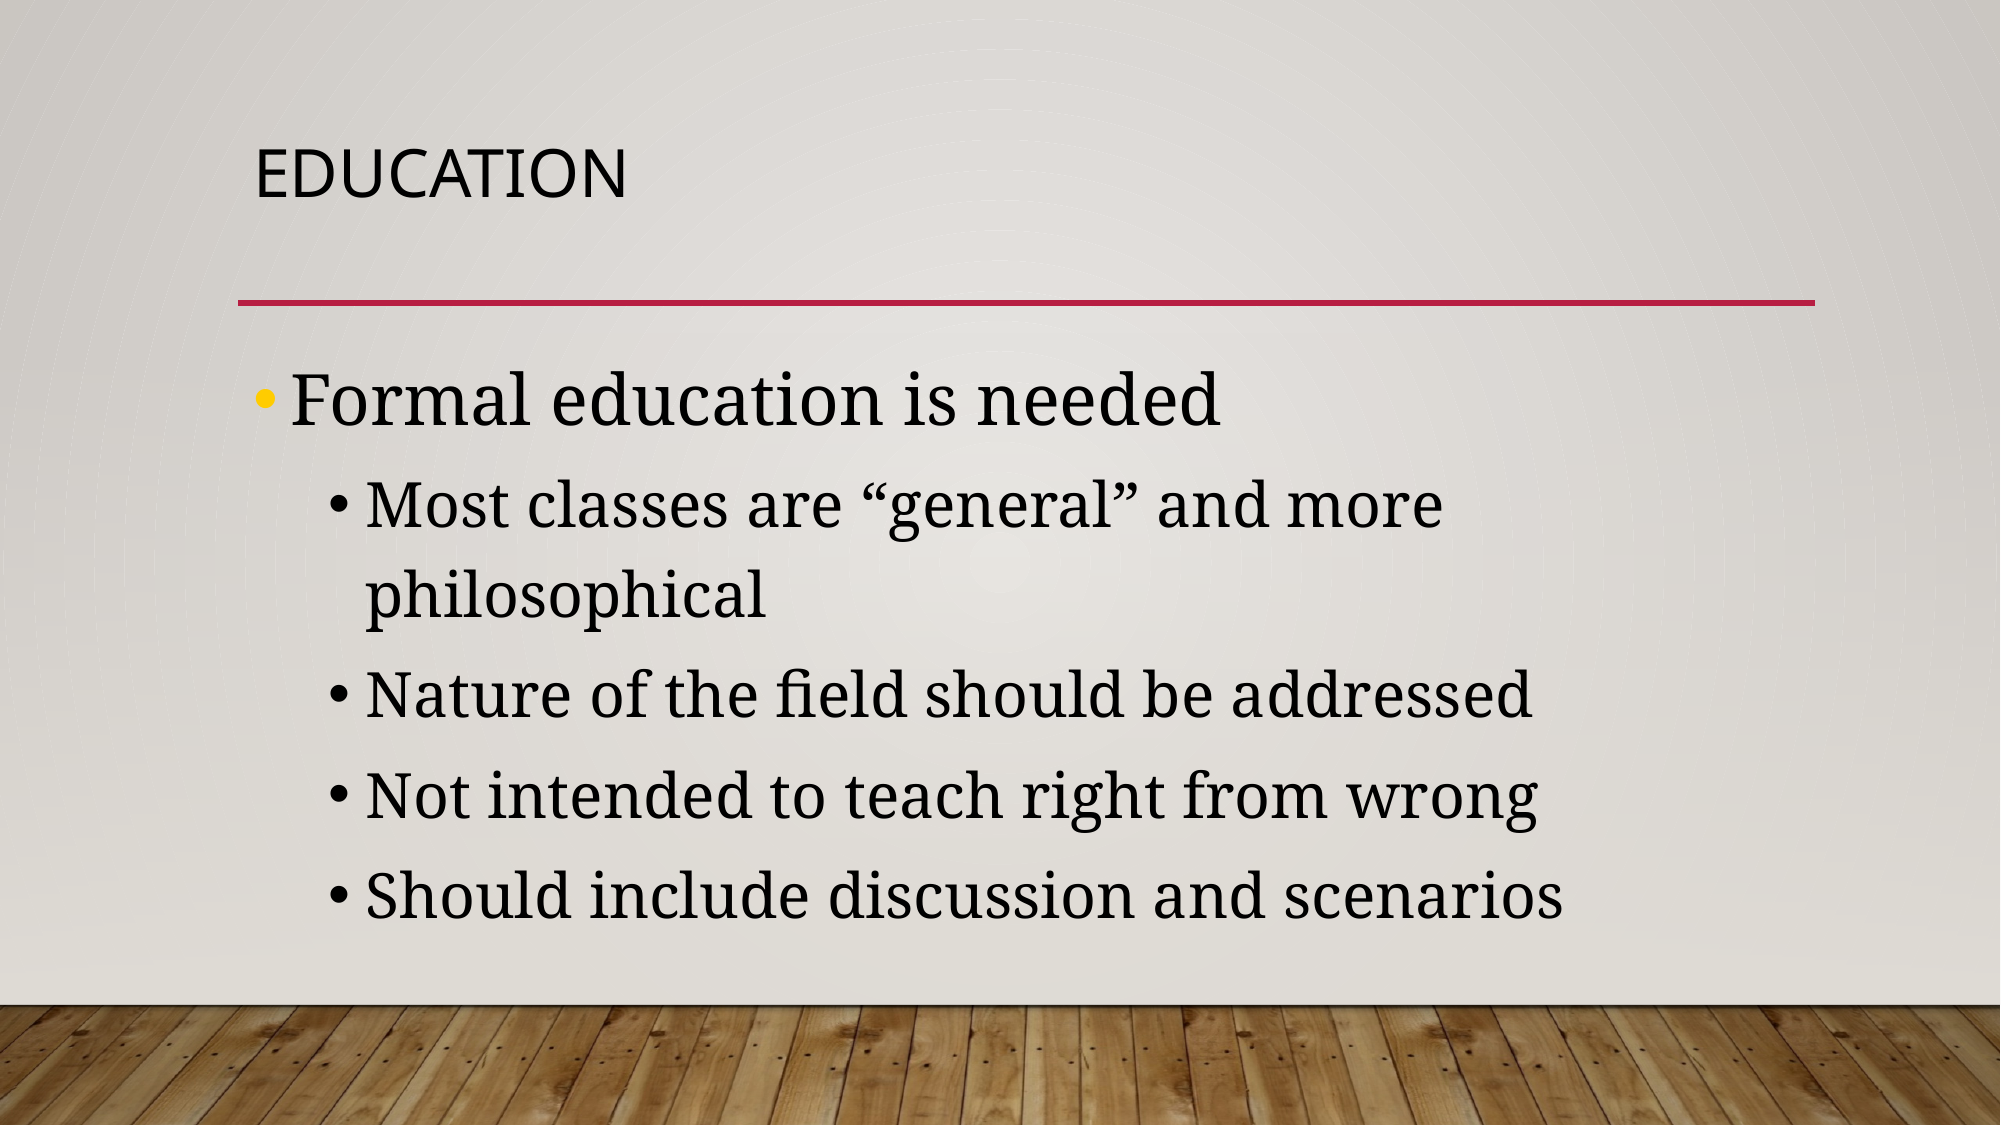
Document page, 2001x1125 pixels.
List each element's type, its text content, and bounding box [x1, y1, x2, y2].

list Formal education is needed Most classes are “general” and more philosophical Nature of the field should be addressed Not intended to teach right from wrong Should include discussion and scenarios [238, 330, 1814, 897]
picture [0, 1005, 2000, 1125]
title Education [238, 131, 1814, 305]
